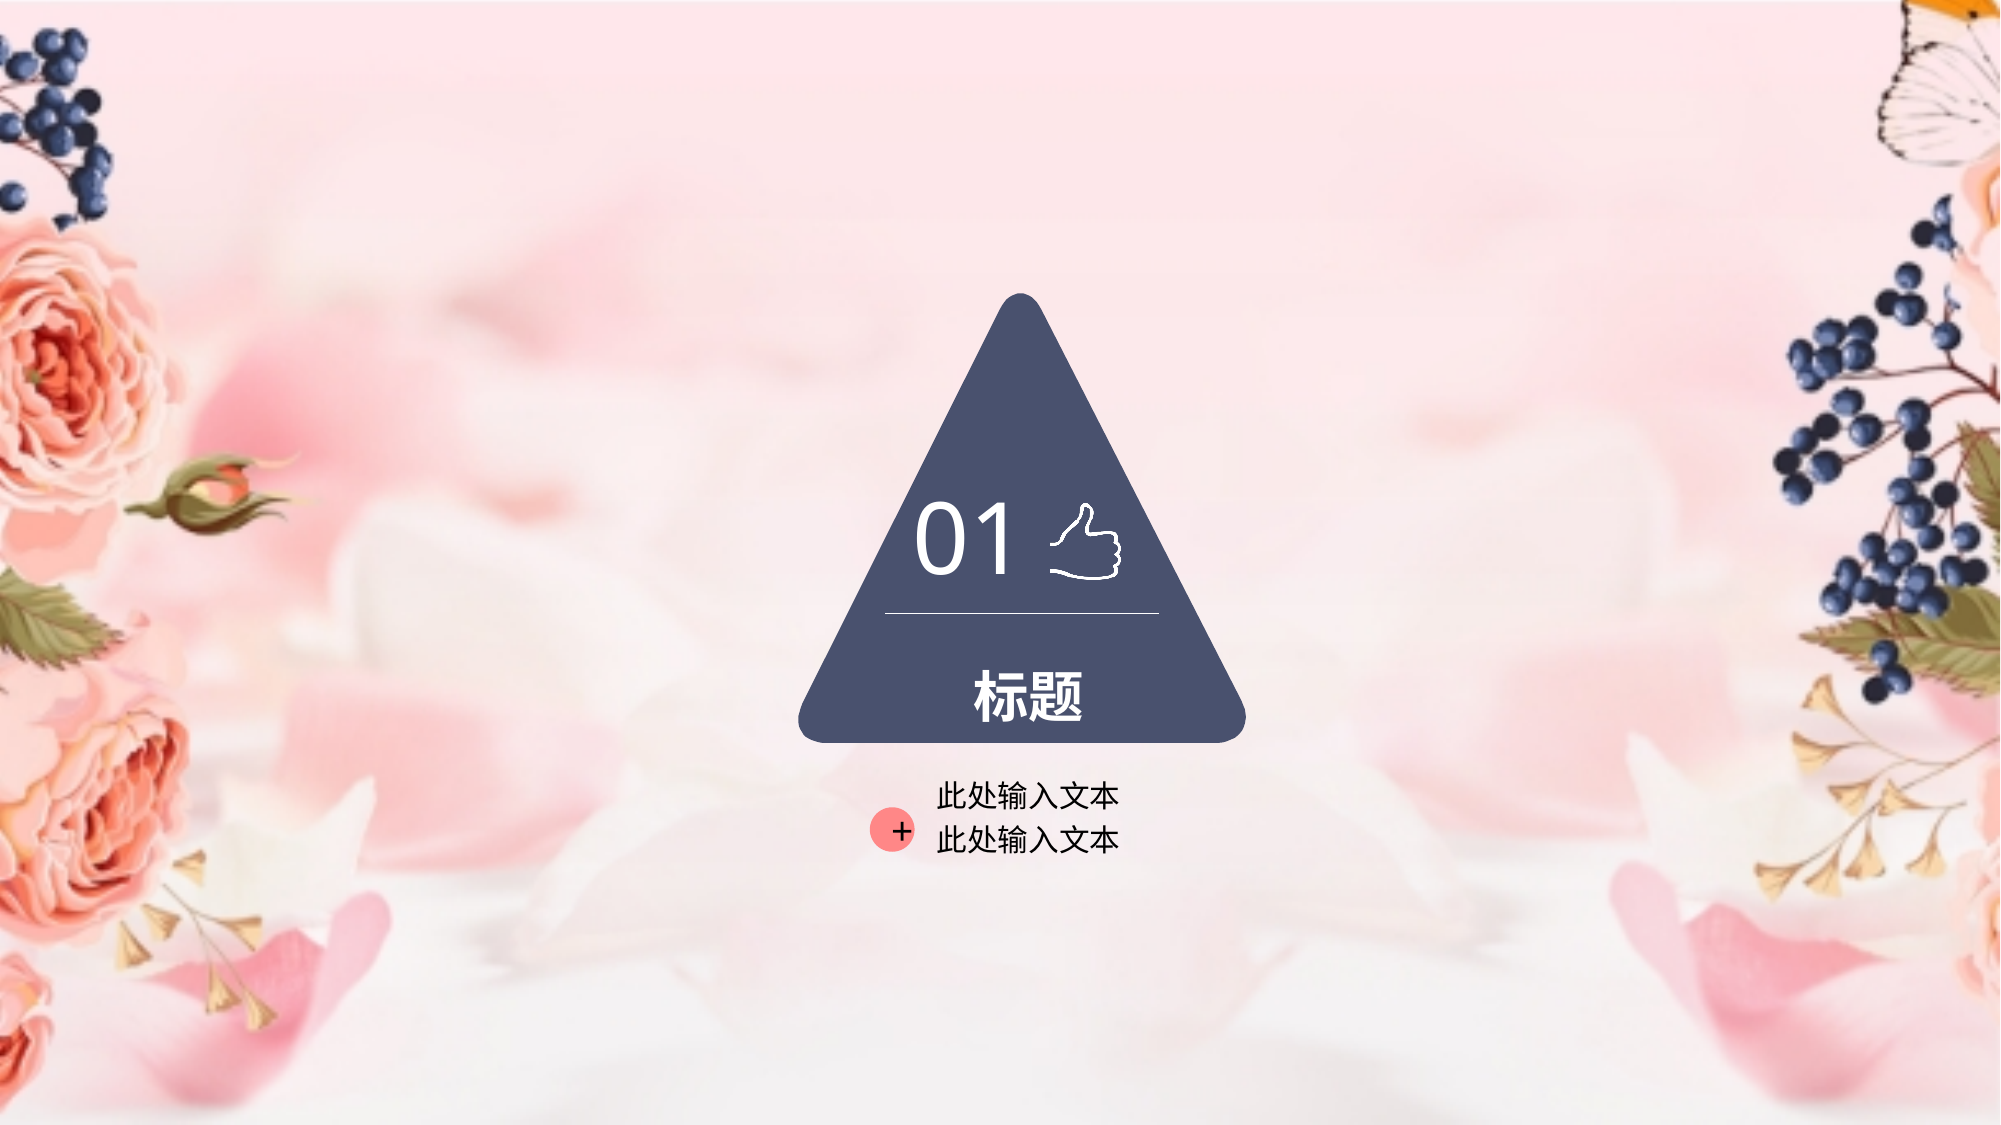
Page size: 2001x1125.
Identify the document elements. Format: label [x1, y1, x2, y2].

text_box [798, 293, 1246, 743]
picture [0, 0, 2001, 1125]
text_box [869, 762, 1136, 866]
